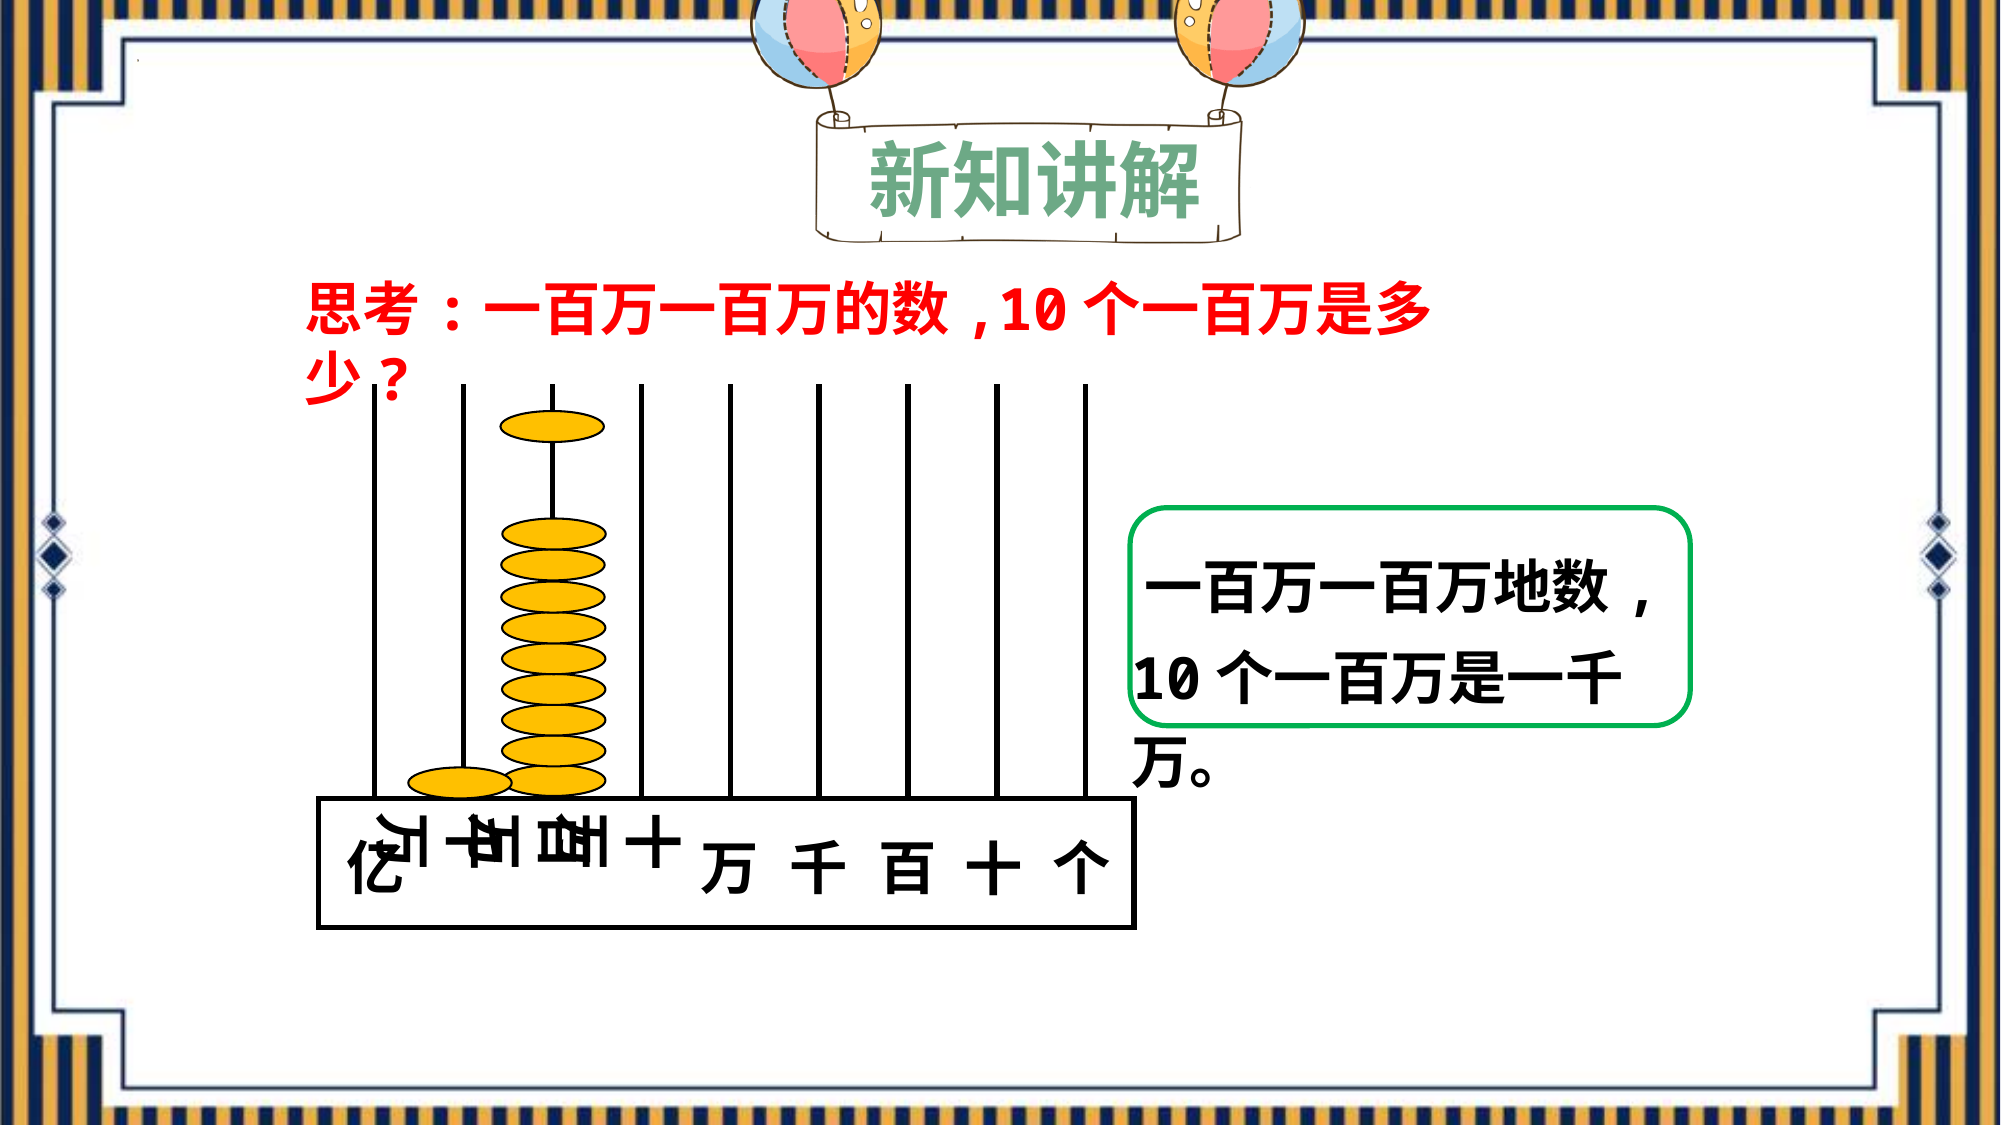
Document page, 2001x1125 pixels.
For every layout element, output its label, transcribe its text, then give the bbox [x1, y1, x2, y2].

text_box [500, 674, 552, 706]
text_box 思考:一百万一百万的数,10个一百万是多少? [289, 264, 816, 420]
text_box [500, 549, 552, 582]
text_box [464, 766, 513, 798]
text_box [553, 550, 606, 582]
text_box [553, 612, 607, 645]
text_box [505, 766, 552, 798]
text_box [1129, 506, 1692, 727]
text_box [407, 766, 463, 798]
text_box [500, 643, 552, 676]
text_box [553, 581, 606, 614]
text_box [499, 409, 552, 444]
text_box [553, 736, 607, 768]
text_box [553, 517, 607, 551]
text_box [553, 409, 605, 444]
text_box [553, 674, 607, 706]
text_box [501, 517, 552, 551]
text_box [318, 798, 1135, 936]
text_box 思考:一百万一百万的数,10个一百万是多少? [1088, 264, 1495, 420]
text_box [500, 612, 552, 645]
picture [0, 0, 2001, 1125]
text_box [500, 705, 552, 737]
text_box 10个一百万是一千万。 [1116, 619, 1692, 803]
text_box [553, 705, 607, 737]
text_box [553, 643, 607, 676]
text_box [500, 735, 552, 768]
text_box [553, 766, 607, 798]
text_box [500, 581, 552, 614]
